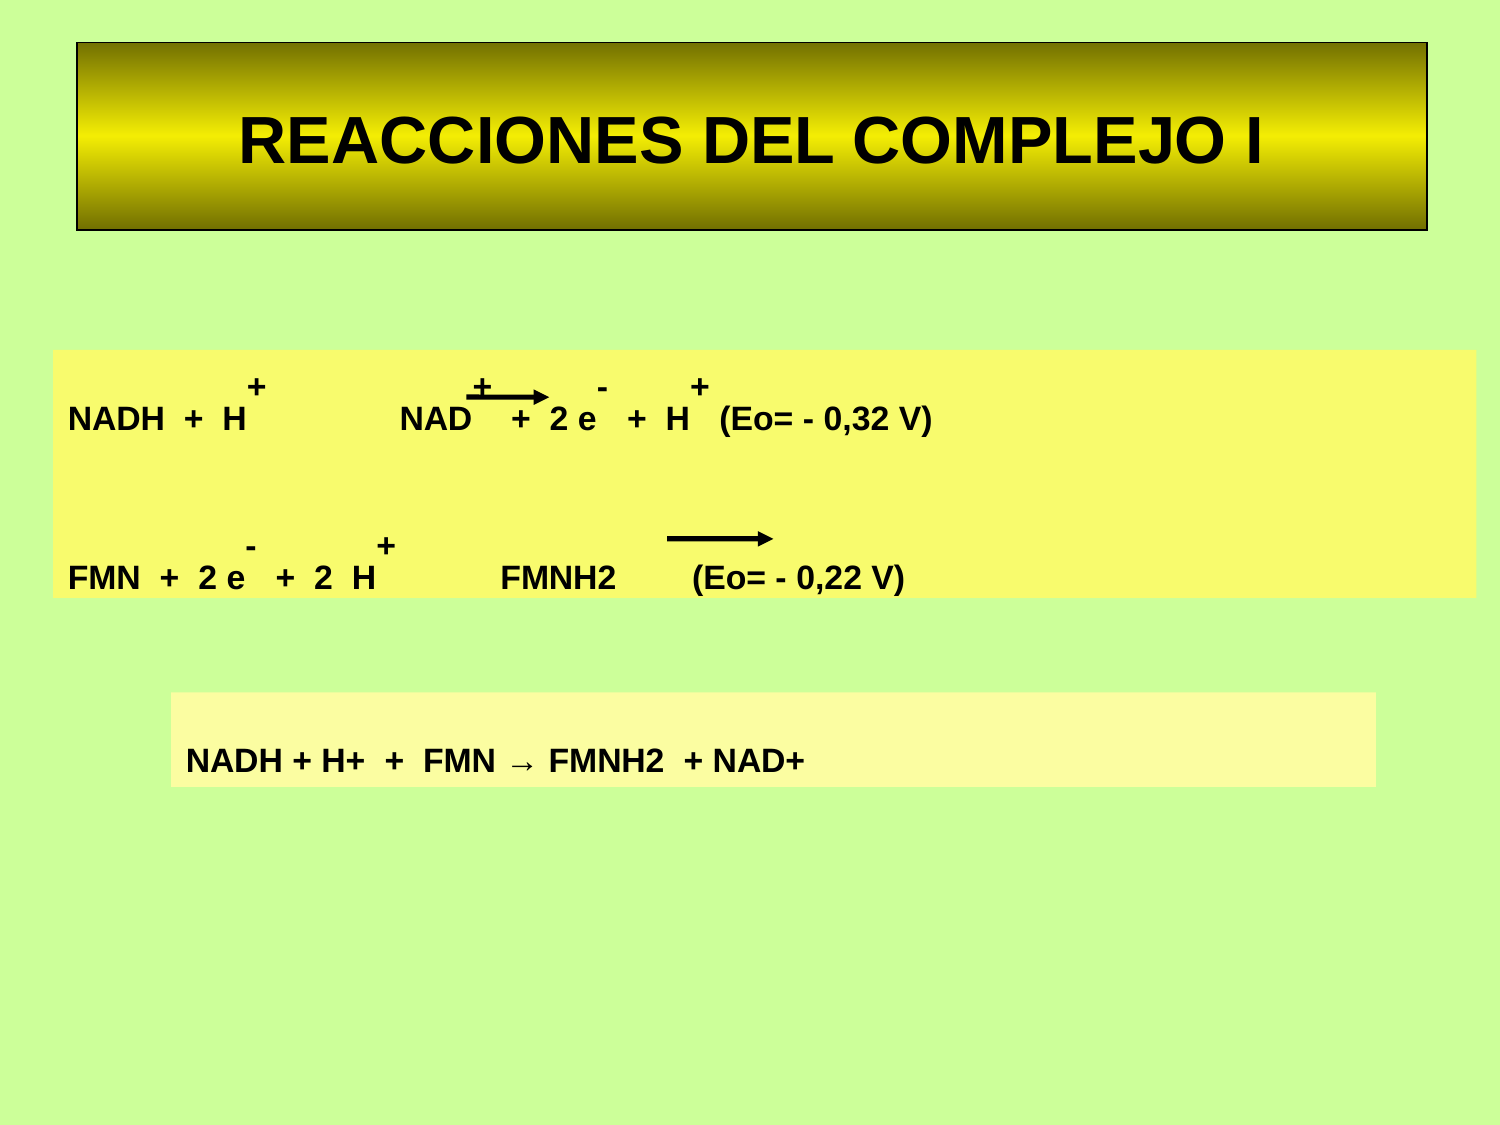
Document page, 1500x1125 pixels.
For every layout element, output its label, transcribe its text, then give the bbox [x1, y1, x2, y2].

text_box [466, 390, 550, 404]
text_box NADH + H+ + FMN → FMNH2 + NAD+ [171, 692, 1376, 787]
title REACCIONES DEL COMPLEJO I [76, 42, 1428, 231]
text_box NADH + H+ NAD+ + 2 e- + H+ (Eo= - 0,32 V) FMN + 2 e- + 2 H+ FMNH2 (Eo= - 0,22 V) [53, 349, 1477, 598]
text_box [667, 532, 774, 546]
